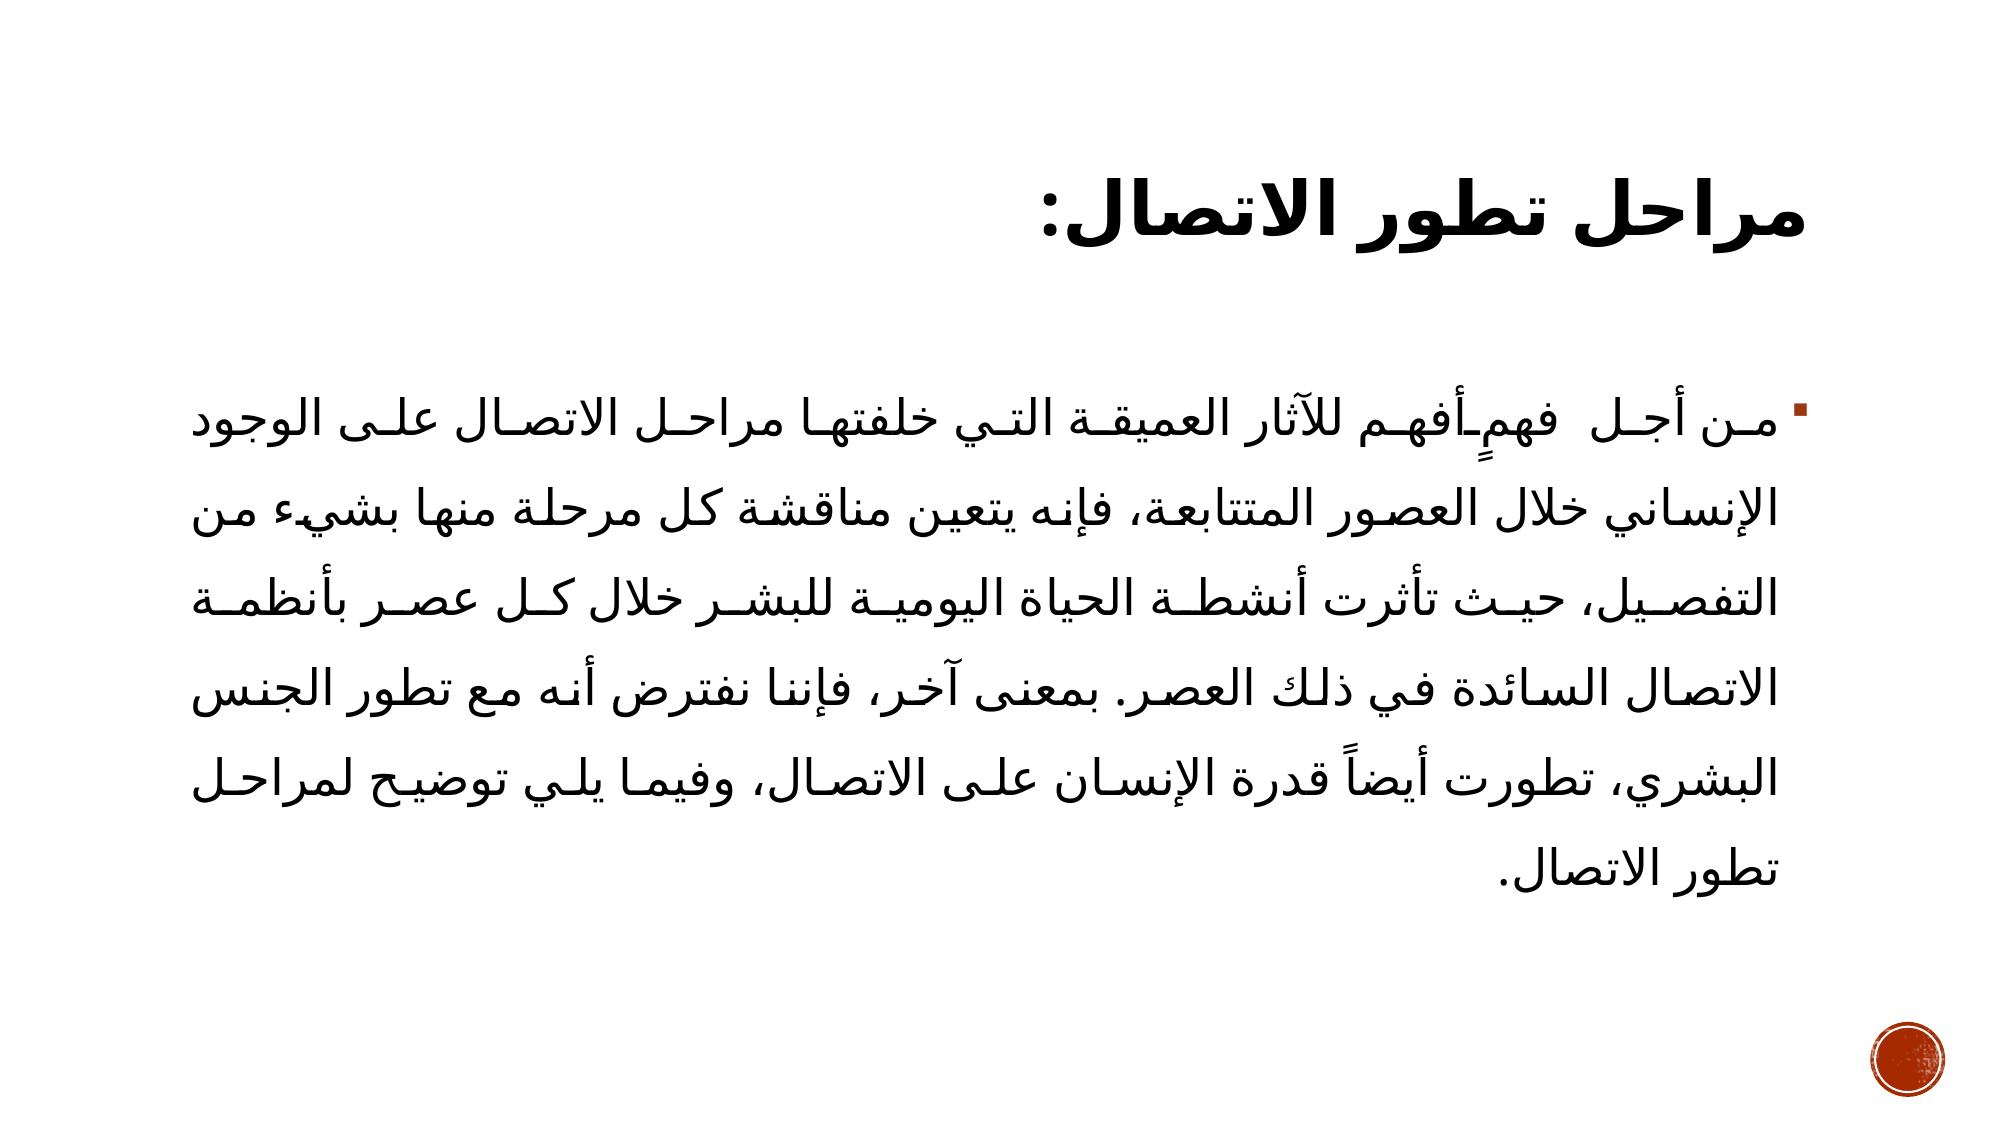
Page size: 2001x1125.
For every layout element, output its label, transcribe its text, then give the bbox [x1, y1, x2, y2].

list من أجل فهمٍ أفهم للآثار العميقة التي خلفتها مراحل الاتصال على الوجود الإنساني خلال العصور المتتابعة، فإنه يتعين مناقشة كل مرحلة منها بشيء من التفصيل، حيث تأثرت أنشطة الحياة اليومية للبشر خلال كل عصر بأنظمة الاتصال السائدة في ذلك العصر. بمعنى آخر، فإننا نفترض أنه مع تطور الجنس البشري، تطورت أيضاً قدرة الإنسان على الاتصال، وفيما يلي توضيح لمراحل تطور الاتصال. [175, 348, 1826, 1013]
title مراحل تطور الاتصال: [175, 79, 1826, 344]
